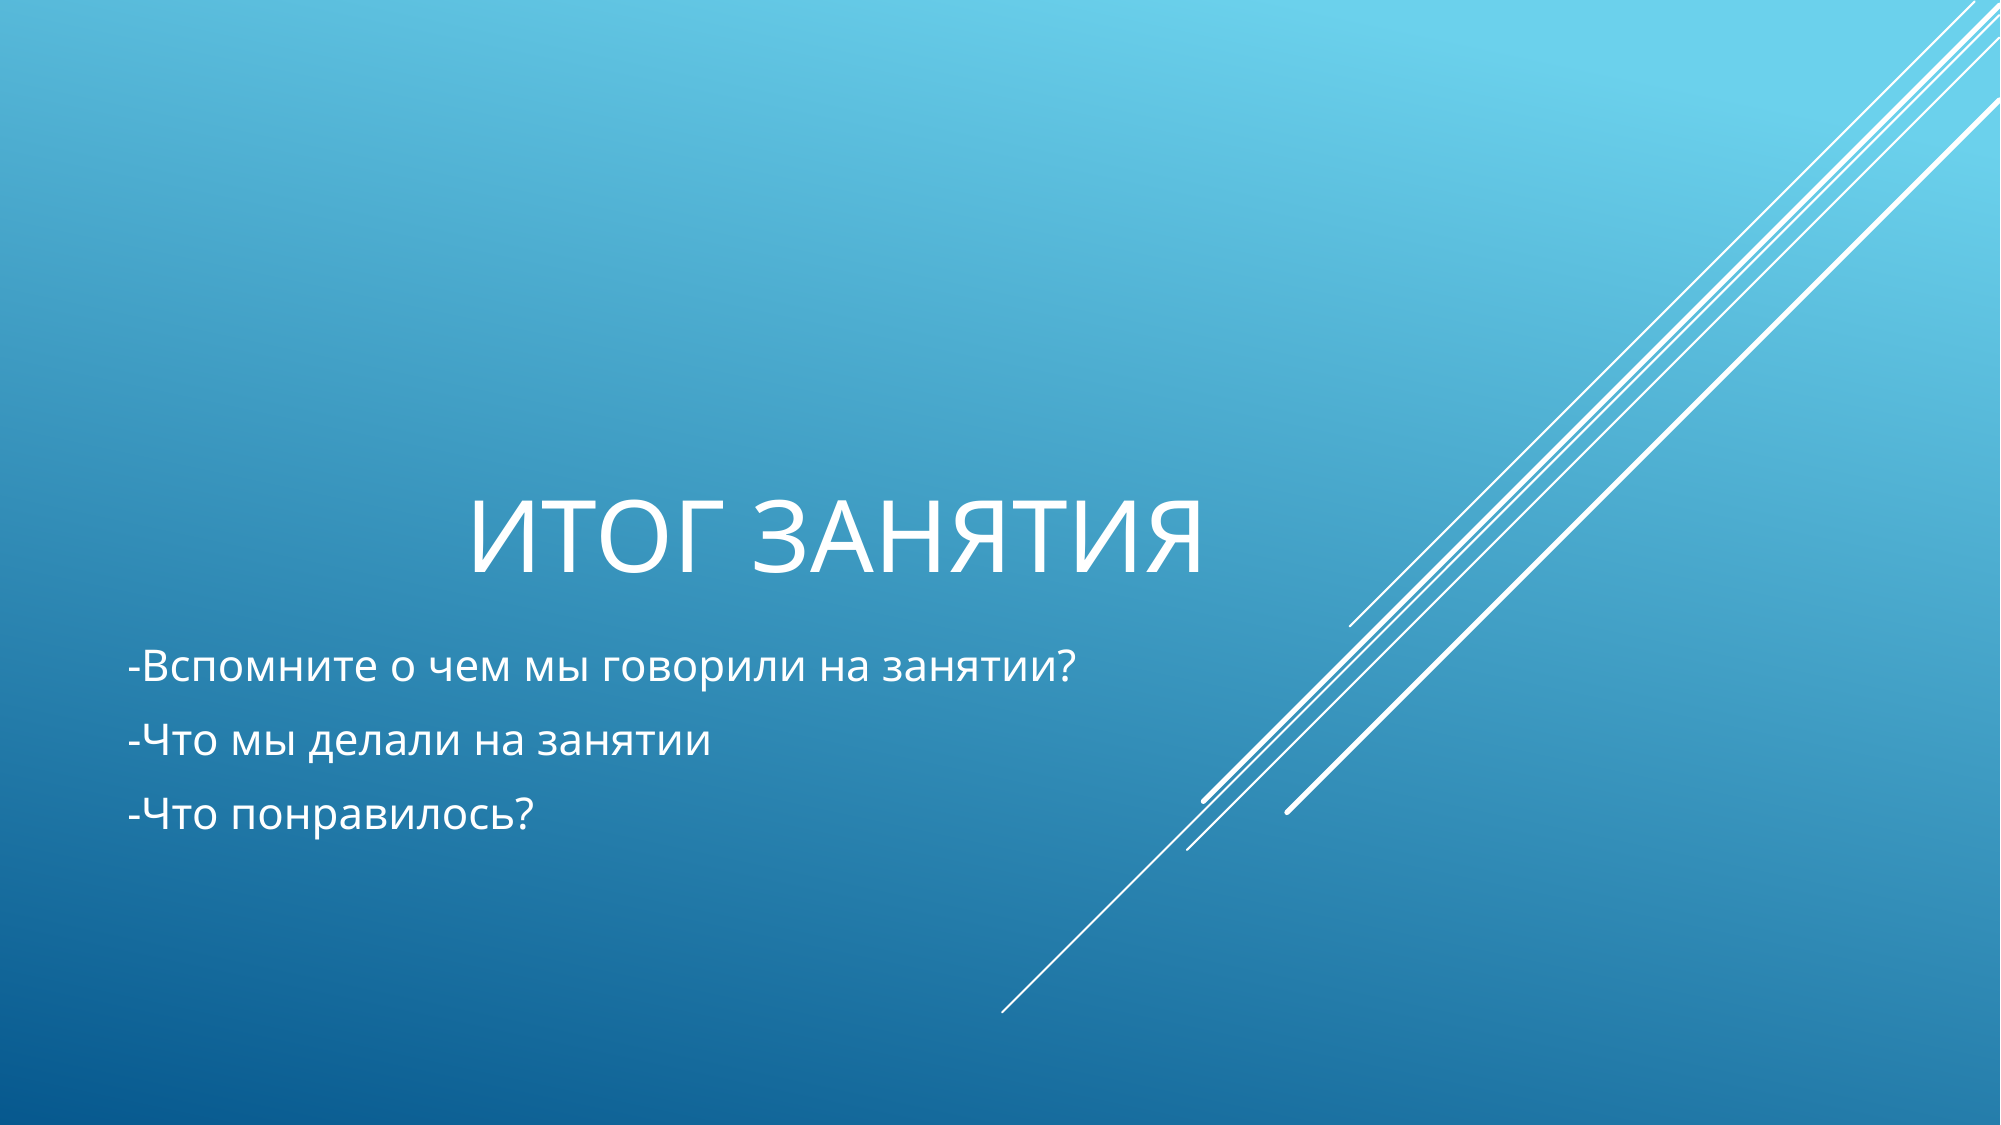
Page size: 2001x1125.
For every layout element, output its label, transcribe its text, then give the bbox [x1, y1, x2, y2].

title Итог занятия [112, 112, 1425, 600]
subtitle -Вспомните о чем мы говорили на занятии? -Что мы делали на занятии -Что понравилось? [112, 630, 1163, 950]
